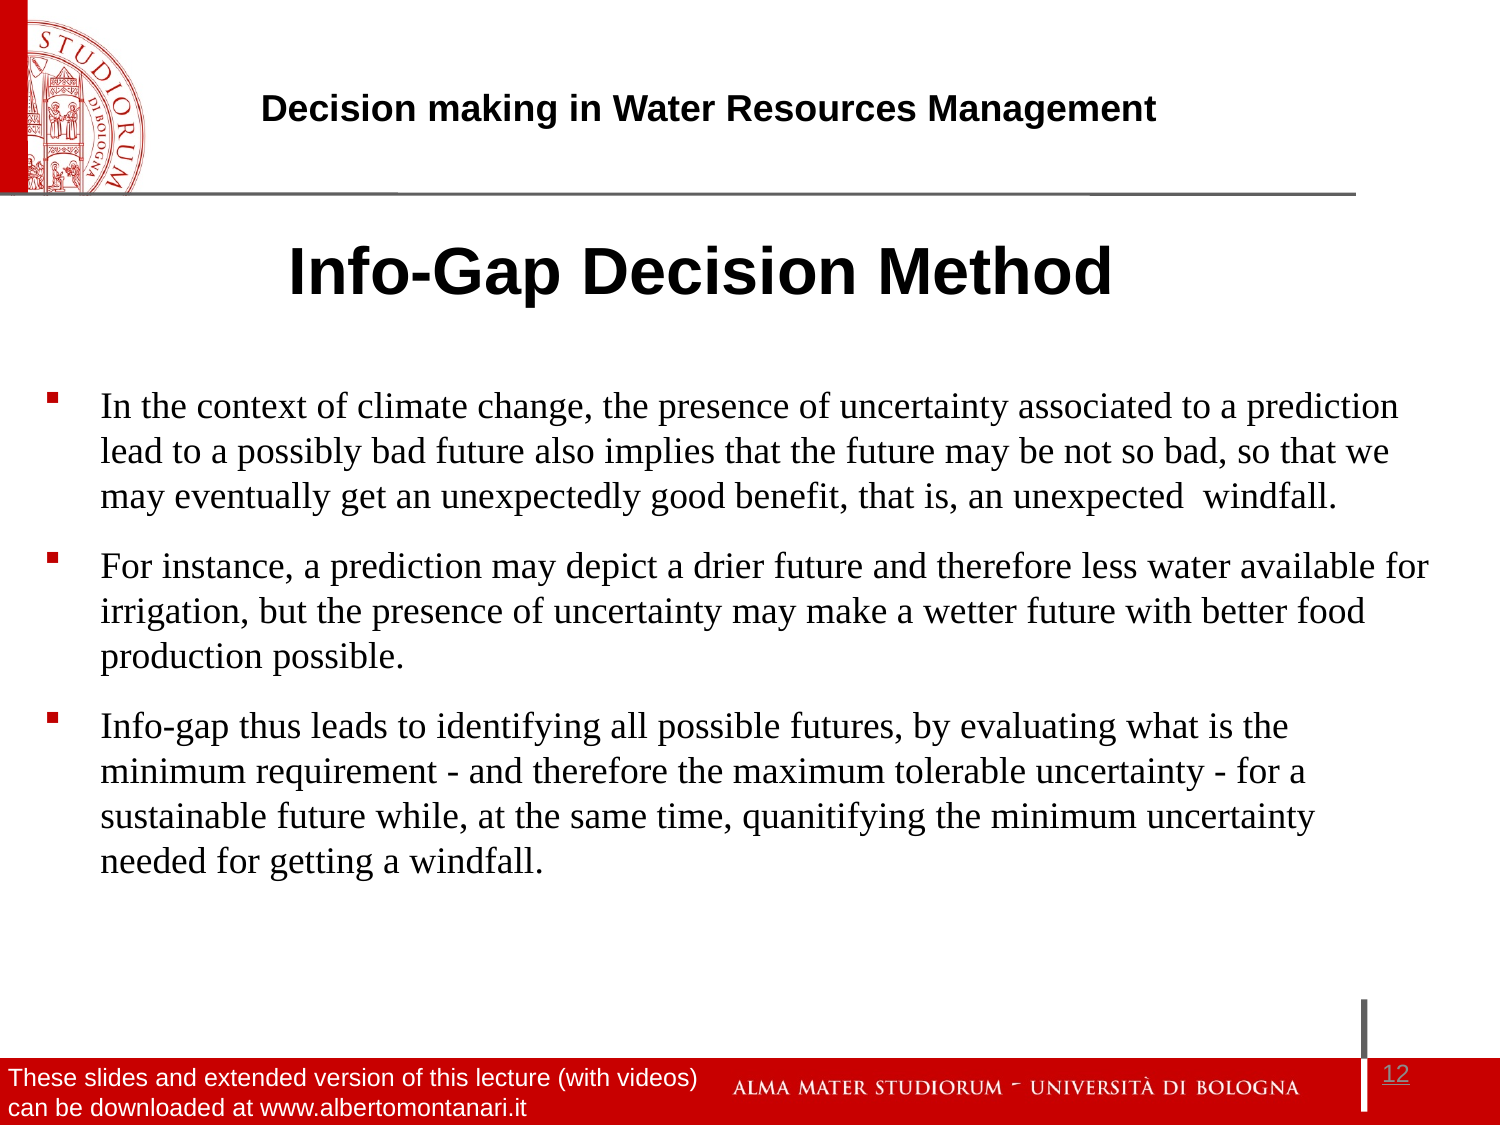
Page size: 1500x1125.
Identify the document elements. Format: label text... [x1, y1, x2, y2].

picture [0, 1058, 1500, 1125]
slide_number 12 [1074, 1042, 1425, 1103]
picture [28, 16, 151, 192]
text_box Info-Gap Decision Method [105, 220, 1298, 316]
list In the context of climate change, the presence of uncertainty associated to a prediction lead to a possibly bad future also implies that the future may be not so bad, so that we may eventually get an unexpectedly good benefit, that is, an unexpected windfall. For instance, a prediction may depict a drier future and therefore less water available for irrigation, but the presence of uncertainty may make a wetter future with better food production possible. Info-gap thus leads to identifying all possible futures, by evaluating what is the minimum requirement - and therefore the maximum tolerable uncertainty - for a sustainable future while, at the same time, quanitifying the minimum uncertainty needed for getting a windfall. [29, 373, 1447, 1026]
